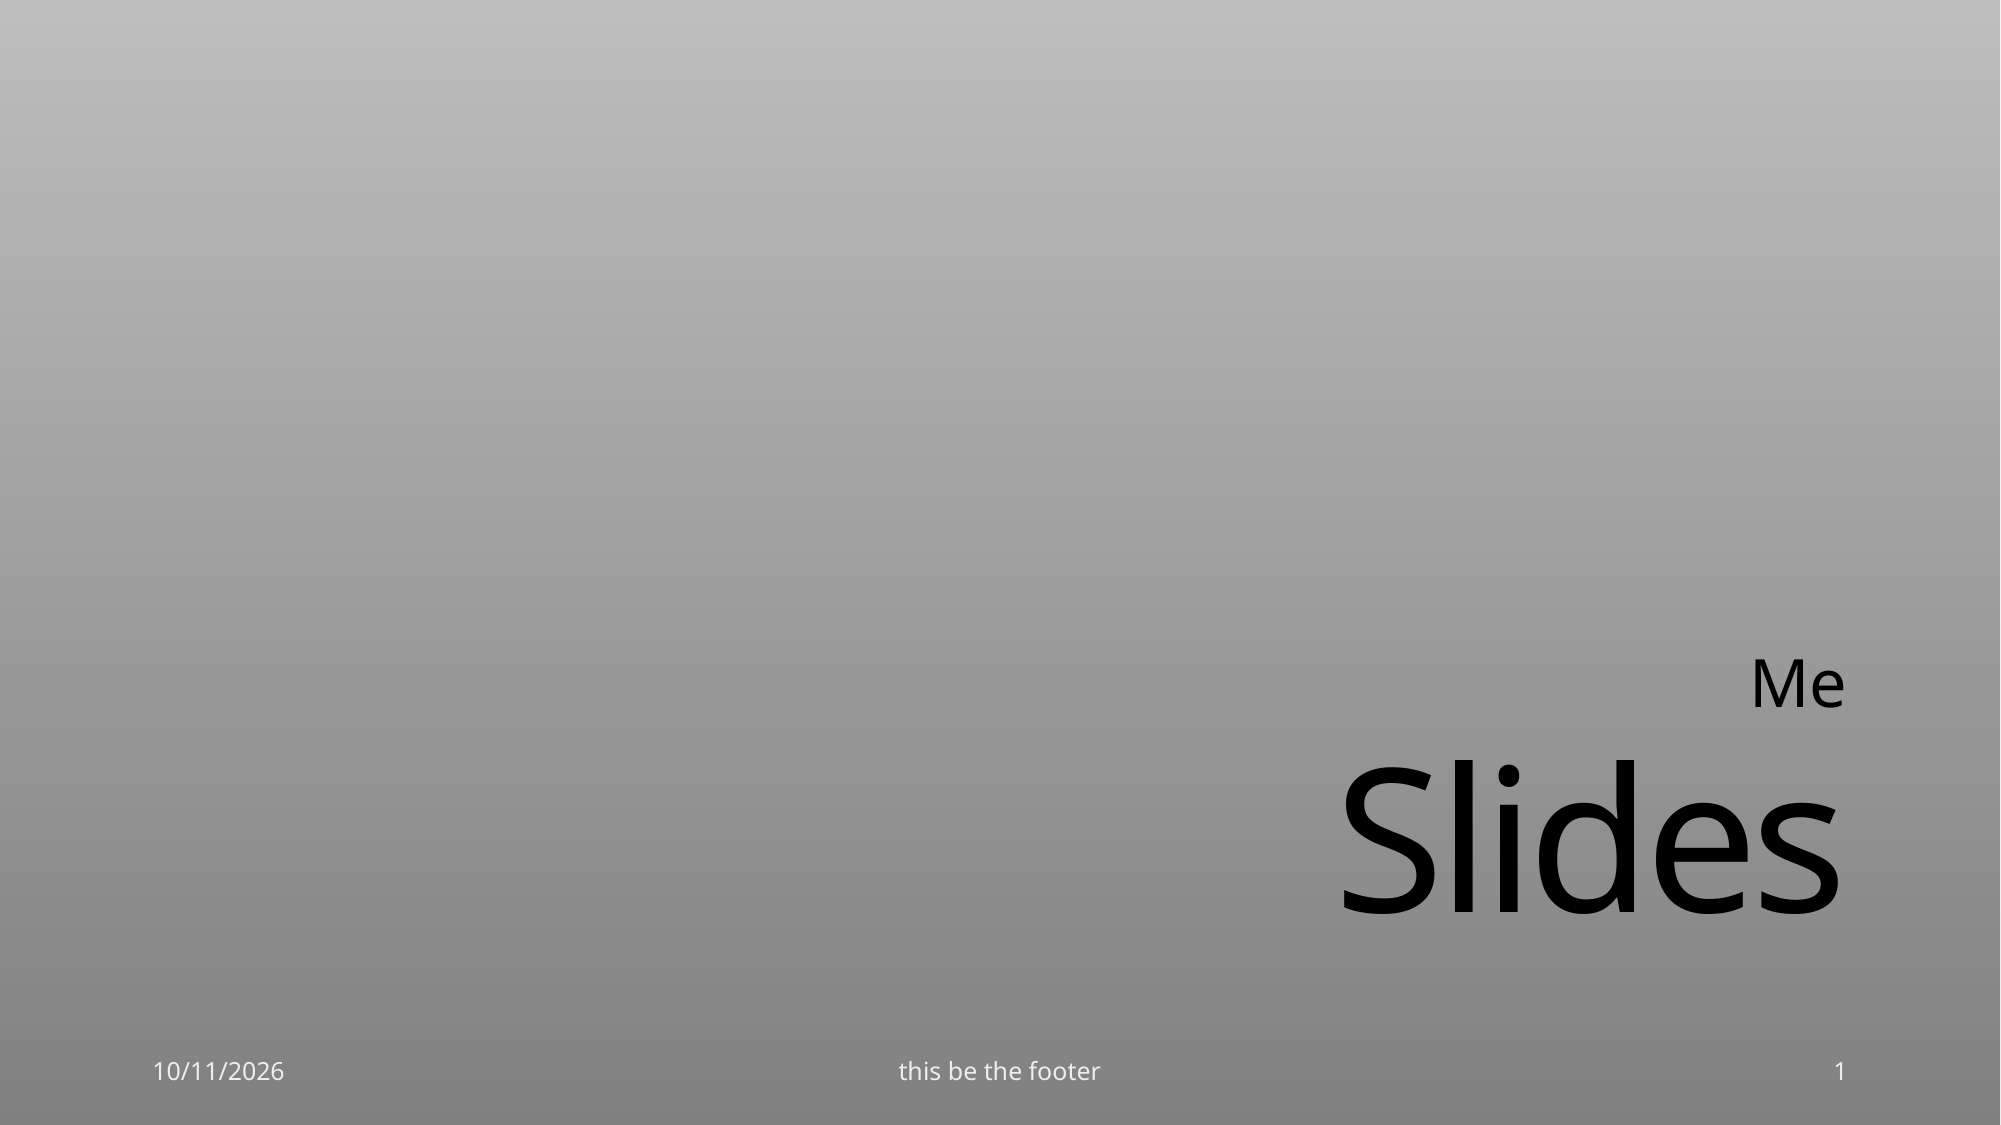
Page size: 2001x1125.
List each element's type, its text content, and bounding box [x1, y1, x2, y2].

subtitle Me [362, 606, 1863, 730]
picture [0, 0, 2001, 1125]
title Slides [362, 732, 1863, 1002]
slide_number ‹#› [1412, 1042, 1863, 1103]
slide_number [137, 1042, 588, 1103]
footer this be the footer [662, 1042, 1338, 1103]
